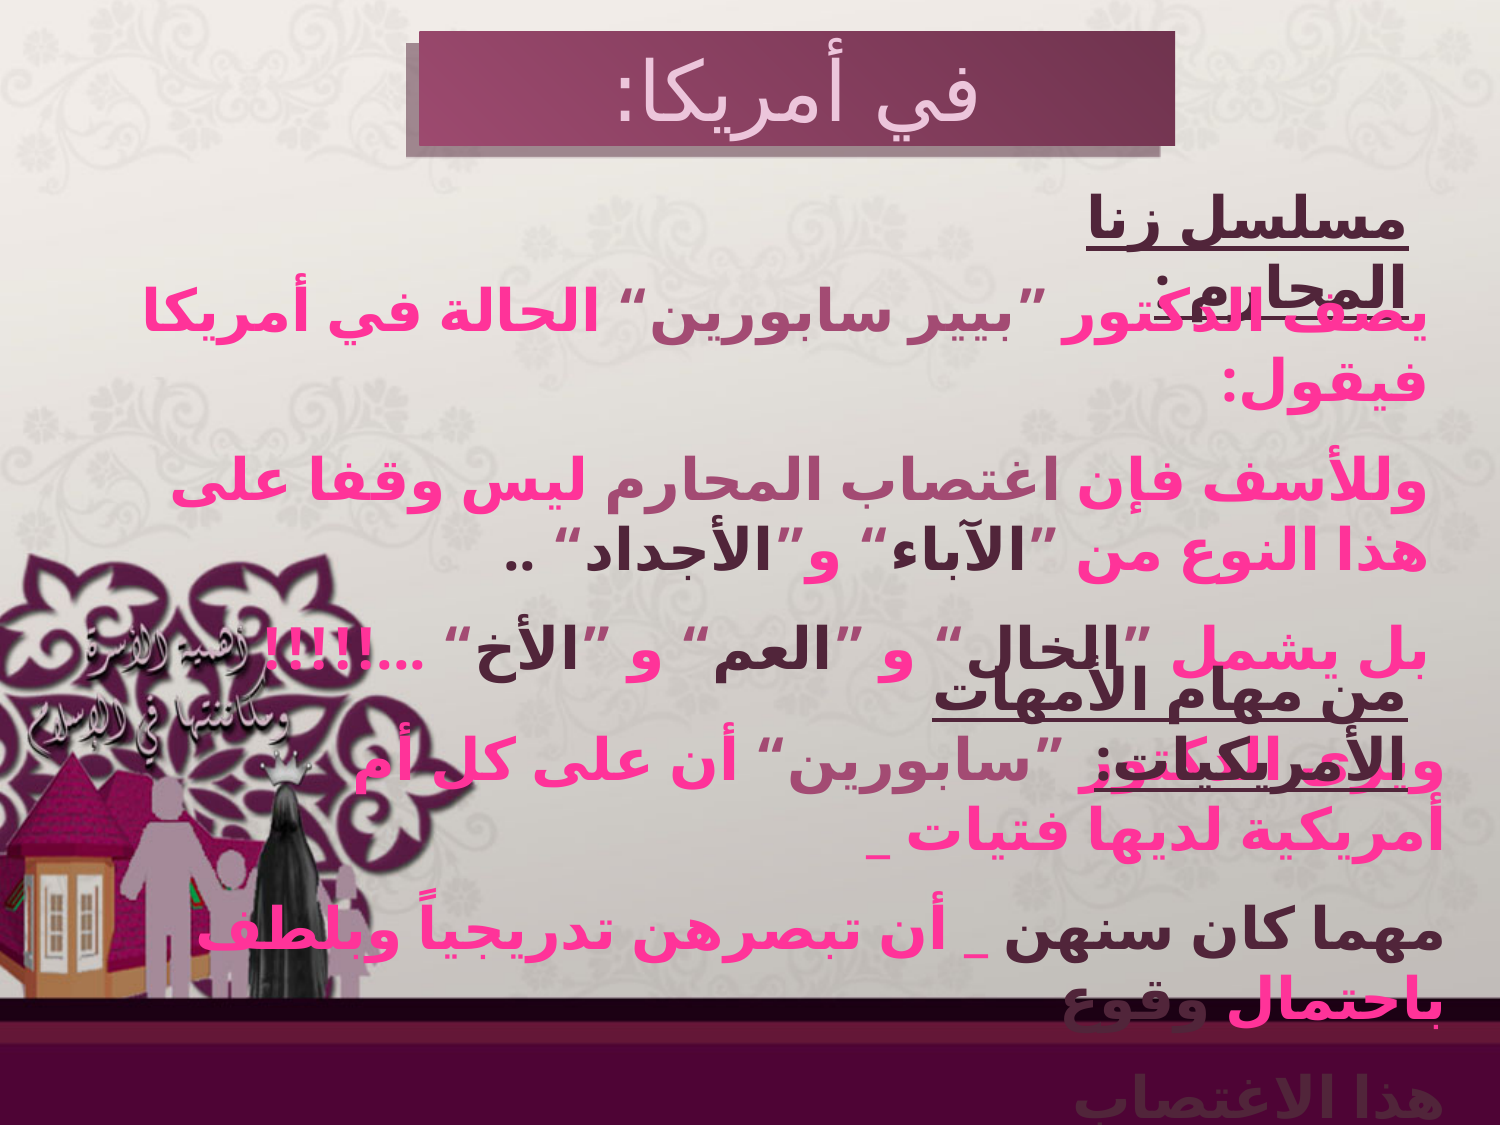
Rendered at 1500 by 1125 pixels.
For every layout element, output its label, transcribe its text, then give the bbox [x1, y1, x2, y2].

text_box يصف الدكتور ”بيير سابورين“ الحالة في أمريكا فيقول: وللأسف فإن اغتصاب المحارم ليس وقفا على هذا النوع من ”الآباء“ و”الأجداد“ .. بل يشمل ”الخال“ و ”العم“ و ”الأخ“ ...!!!!! [100, 265, 1445, 689]
text_box ويرى الدكتور ”سابورين“ أن على كل أم أمريكية لديها فتيات _ مهما كان سنهن _ أن تبصرهن تدريجياً وبلطف باحتمال وقوع هذا الاغتصاب [117, 714, 1462, 1125]
picture [0, 0, 1500, 1125]
text_box مسلسل زنا المحارم : [986, 172, 1424, 265]
text_box في أمريكا: [419, 31, 1176, 146]
text_box من مهام الأمهات الأمريكيات: [843, 644, 1423, 800]
